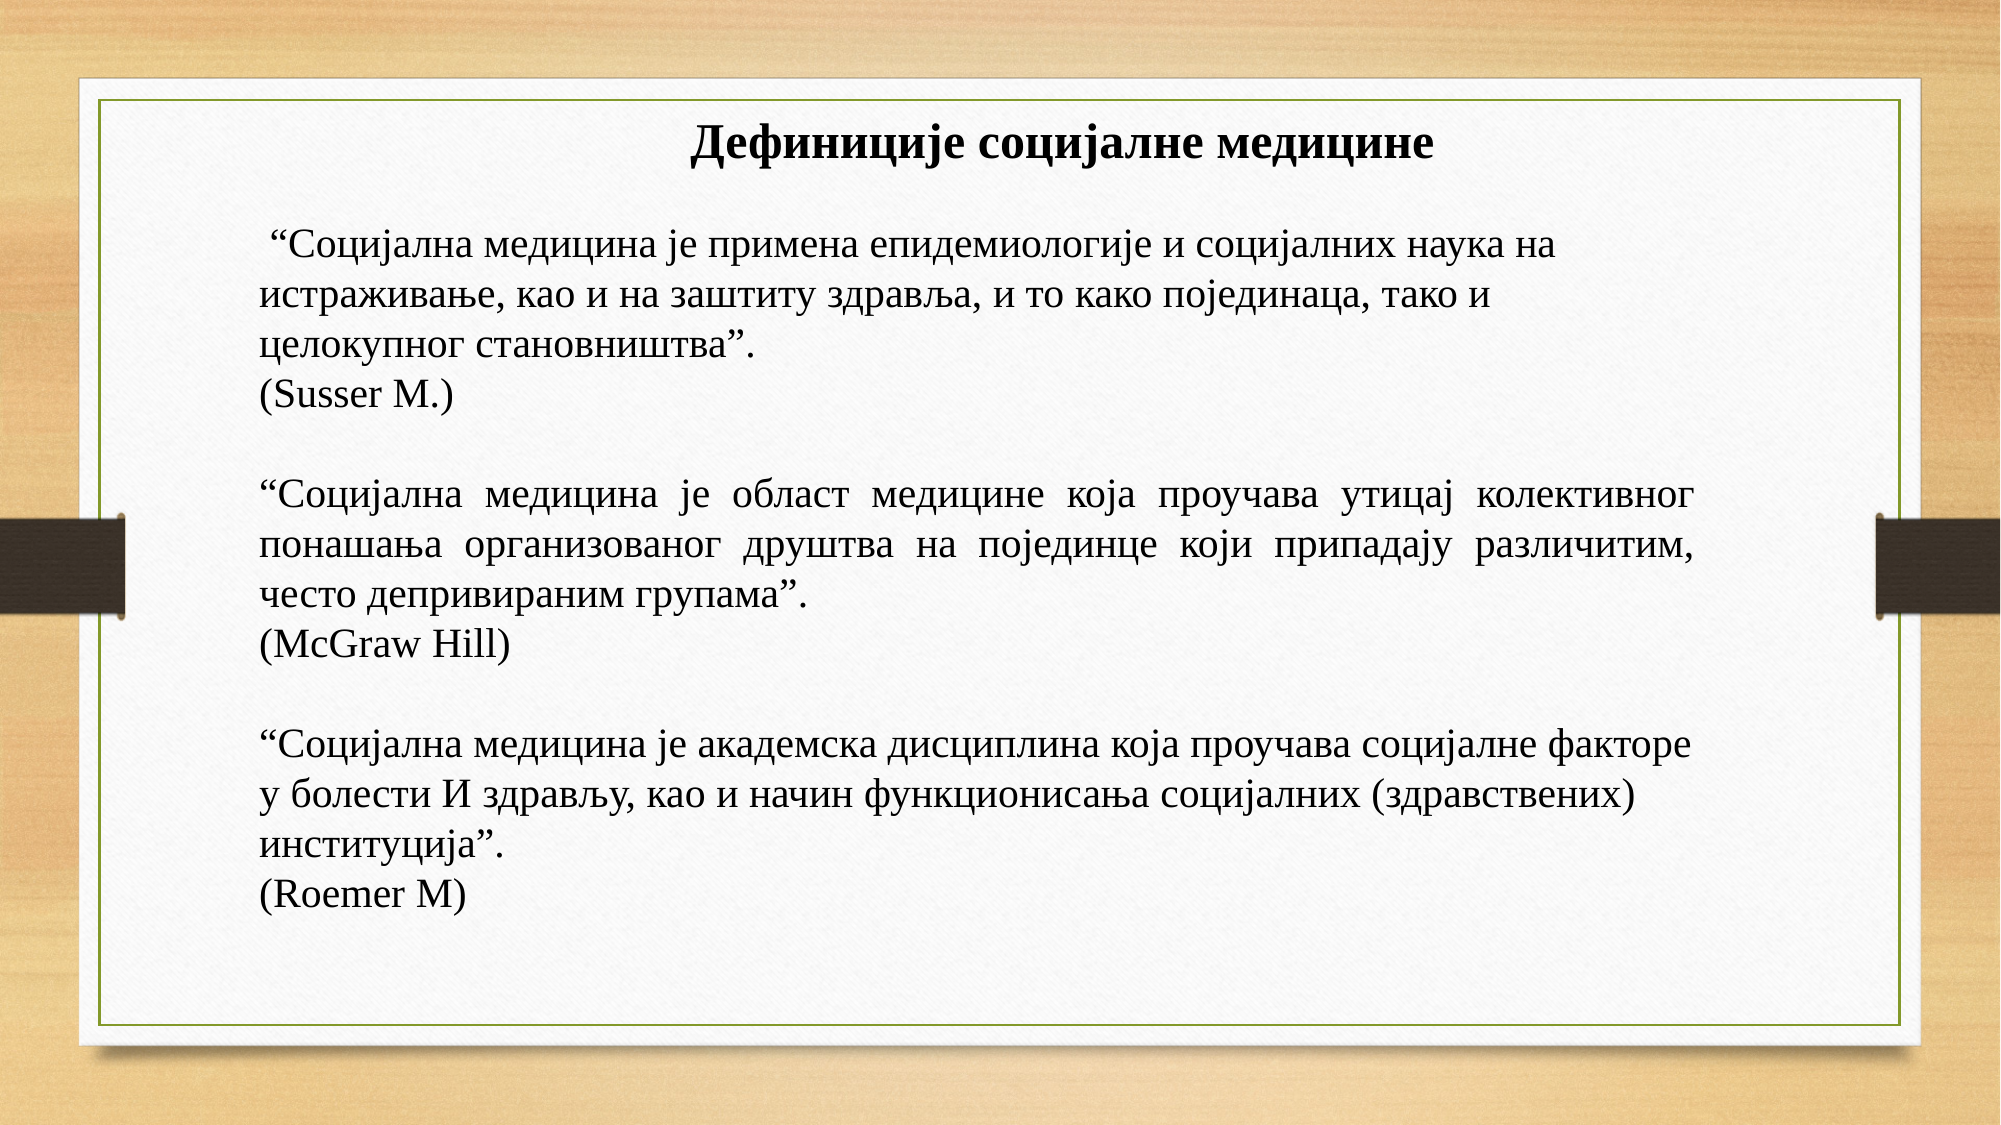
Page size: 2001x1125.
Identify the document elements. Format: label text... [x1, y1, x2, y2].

picture [0, 0, 2001, 1125]
text_box Дефиниције социјалне медицине [371, 100, 1450, 176]
text_box “Социјална медицина је примена епидемиологије и социјалних наука на истраживање, као и на заштиту здравља, и то како појединаца, тако и целокупног становништва”. (Susser M.) “Социјална медицина је област медицине која проучава утицај колективног понашања организованог друштва на појединце који припадају различитим, често депривираним групама”. (McGraw Hill) “Социјална медицина је академска дисциплина која проучава социјалне факторе у болести И здрављу, као и начин функционисања социјалних (здравствених) институција”. (Roemer M) [244, 208, 1710, 1125]
